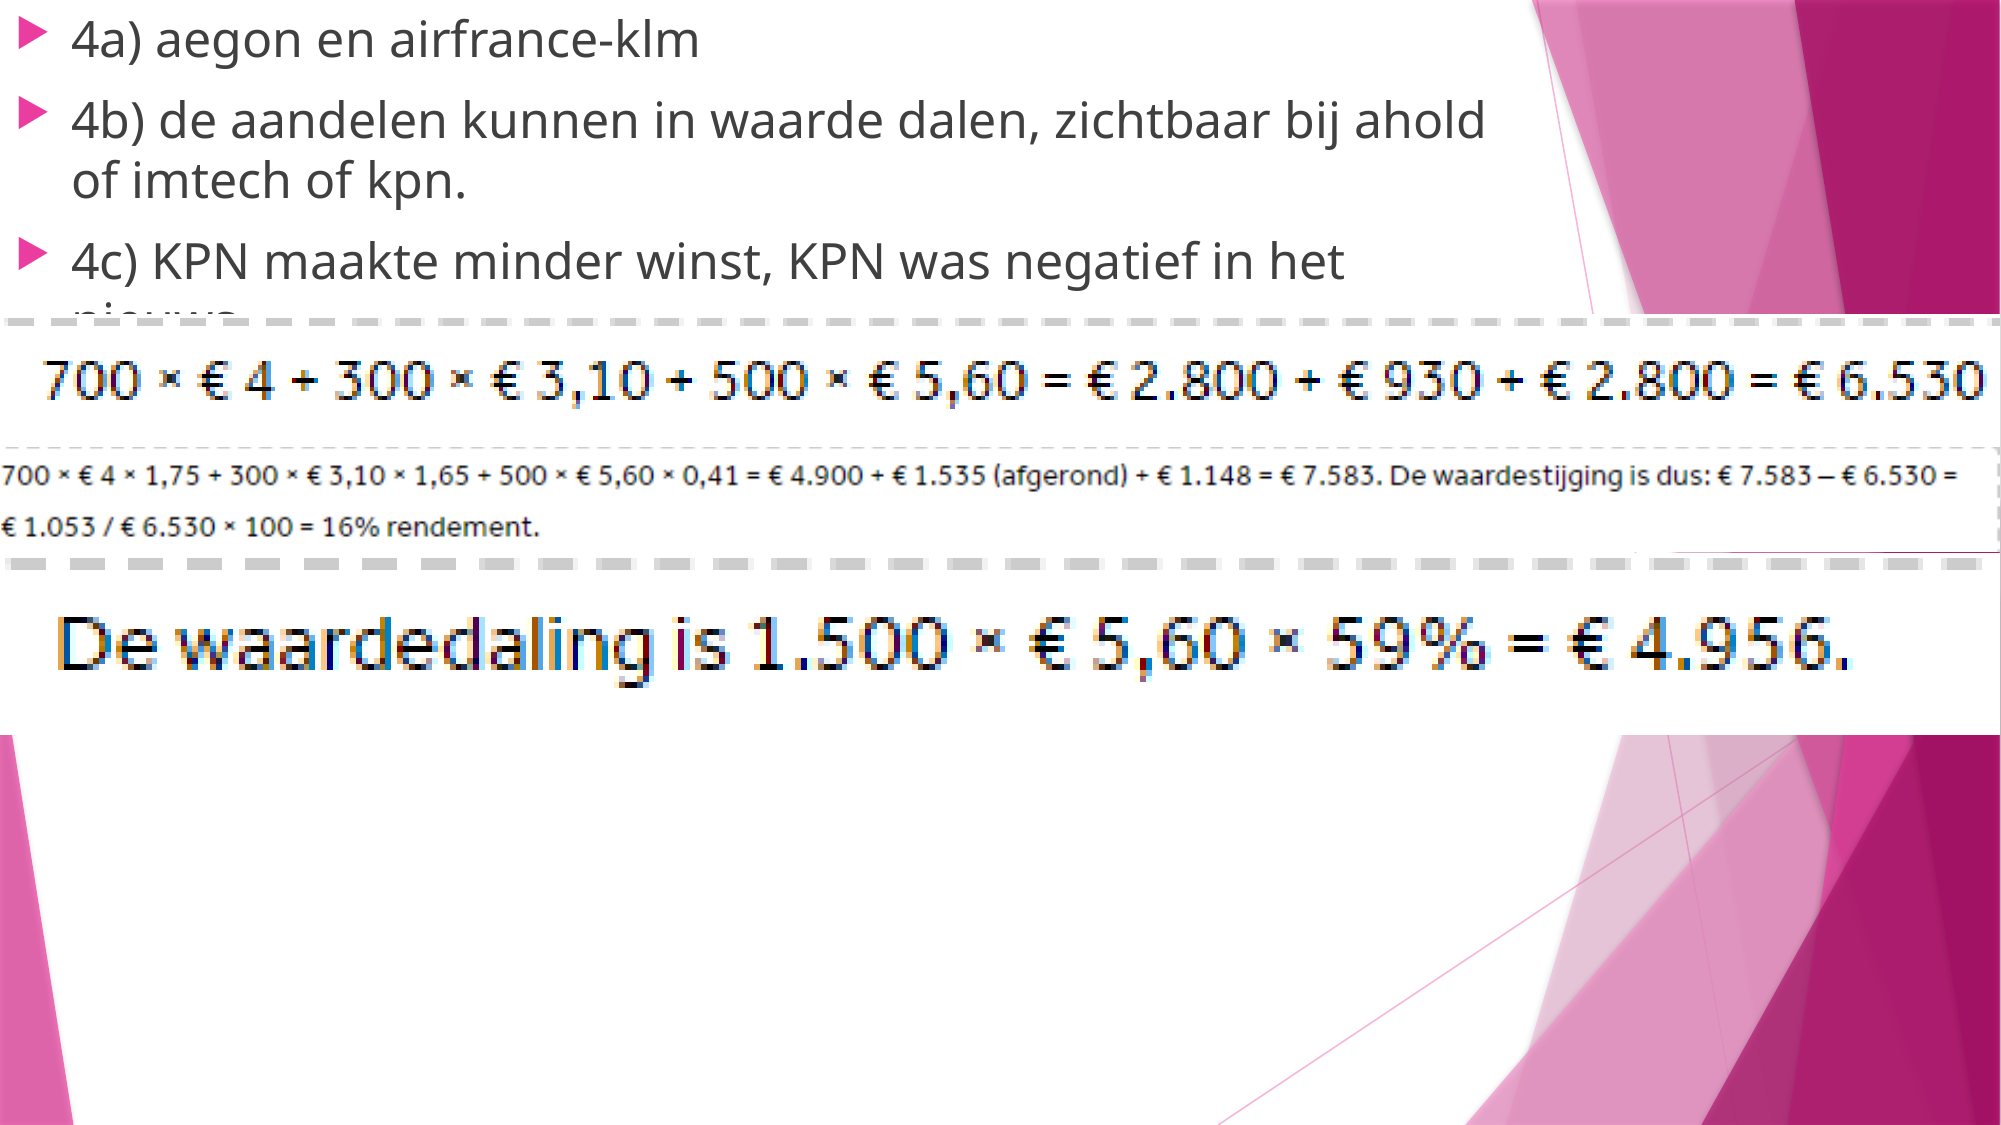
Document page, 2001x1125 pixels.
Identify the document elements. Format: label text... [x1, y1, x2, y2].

list 4a) aegon en airfrance-klm 4b) de aandelen kunnen in waarde dalen, zichtbaar bij ahold of imtech of kpn. 4c) KPN maakte minder winst, KPN was negatief in het nieuws. [0, 745, 1546, 1108]
picture [0, 313, 2000, 552]
list 4a) aegon en airfrance-klm 4b) de aandelen kunnen in waarde dalen, zichtbaar bij ahold of imtech of kpn. 4c) KPN maakte minder winst, KPN was negatief in het nieuws. [0, 0, 1546, 313]
picture [0, 553, 2000, 736]
